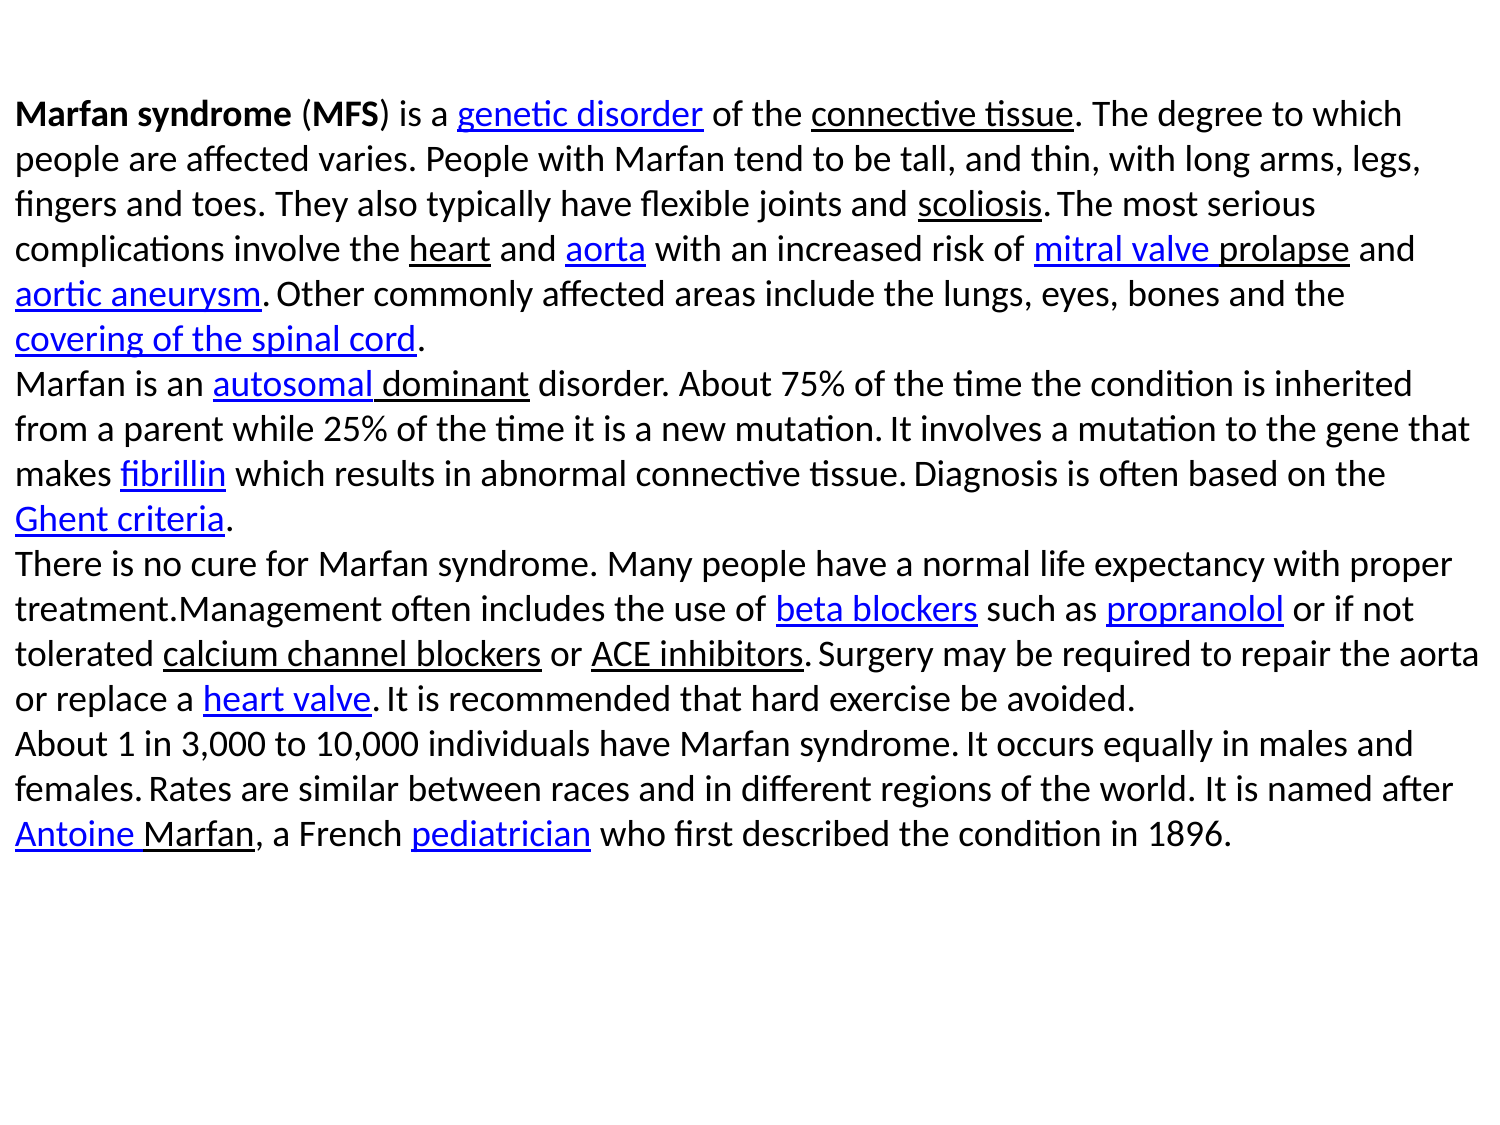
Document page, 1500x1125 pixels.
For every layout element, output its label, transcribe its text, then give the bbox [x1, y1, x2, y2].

text_box Marfan syndrome (MFS) is a genetic disorder of the connective tissue. The degree to which people are affected varies. People with Marfan tend to be tall, and thin, with long arms, legs, fingers and toes. They also typically have flexible joints and scoliosis. The most serious complications involve the heart and aorta with an increased risk of mitral valve prolapse and aortic aneurysm. Other commonly affected areas include the lungs, eyes, bones and the covering of the spinal cord. Marfan is an autosomal dominant disorder. About 75% of the time the condition is inherited from a parent while 25% of the time it is a new mutation. It involves a mutation to the gene that makes fibrillin which results in abnormal connective tissue. Diagnosis is often based on the Ghent criteria. There is no cure for Marfan syndrome. Many people have a normal life expectancy with proper treatment.Management often includes the use of beta blockers such as propranolol or if not tolerated calcium channel blockers or ACE inhibitors. Surgery may be required to repair the aorta or replace a heart valve. It is recommended that hard exercise be avoided. About 1 in 3,000 to 10,000 individuals have Marfan syndrome. It occurs equally in males and females. Rates are similar between races and in different regions of the world. It is named after Antoine Marfan, a French pediatrician who first described the condition in 1896. [0, 81, 1500, 862]
